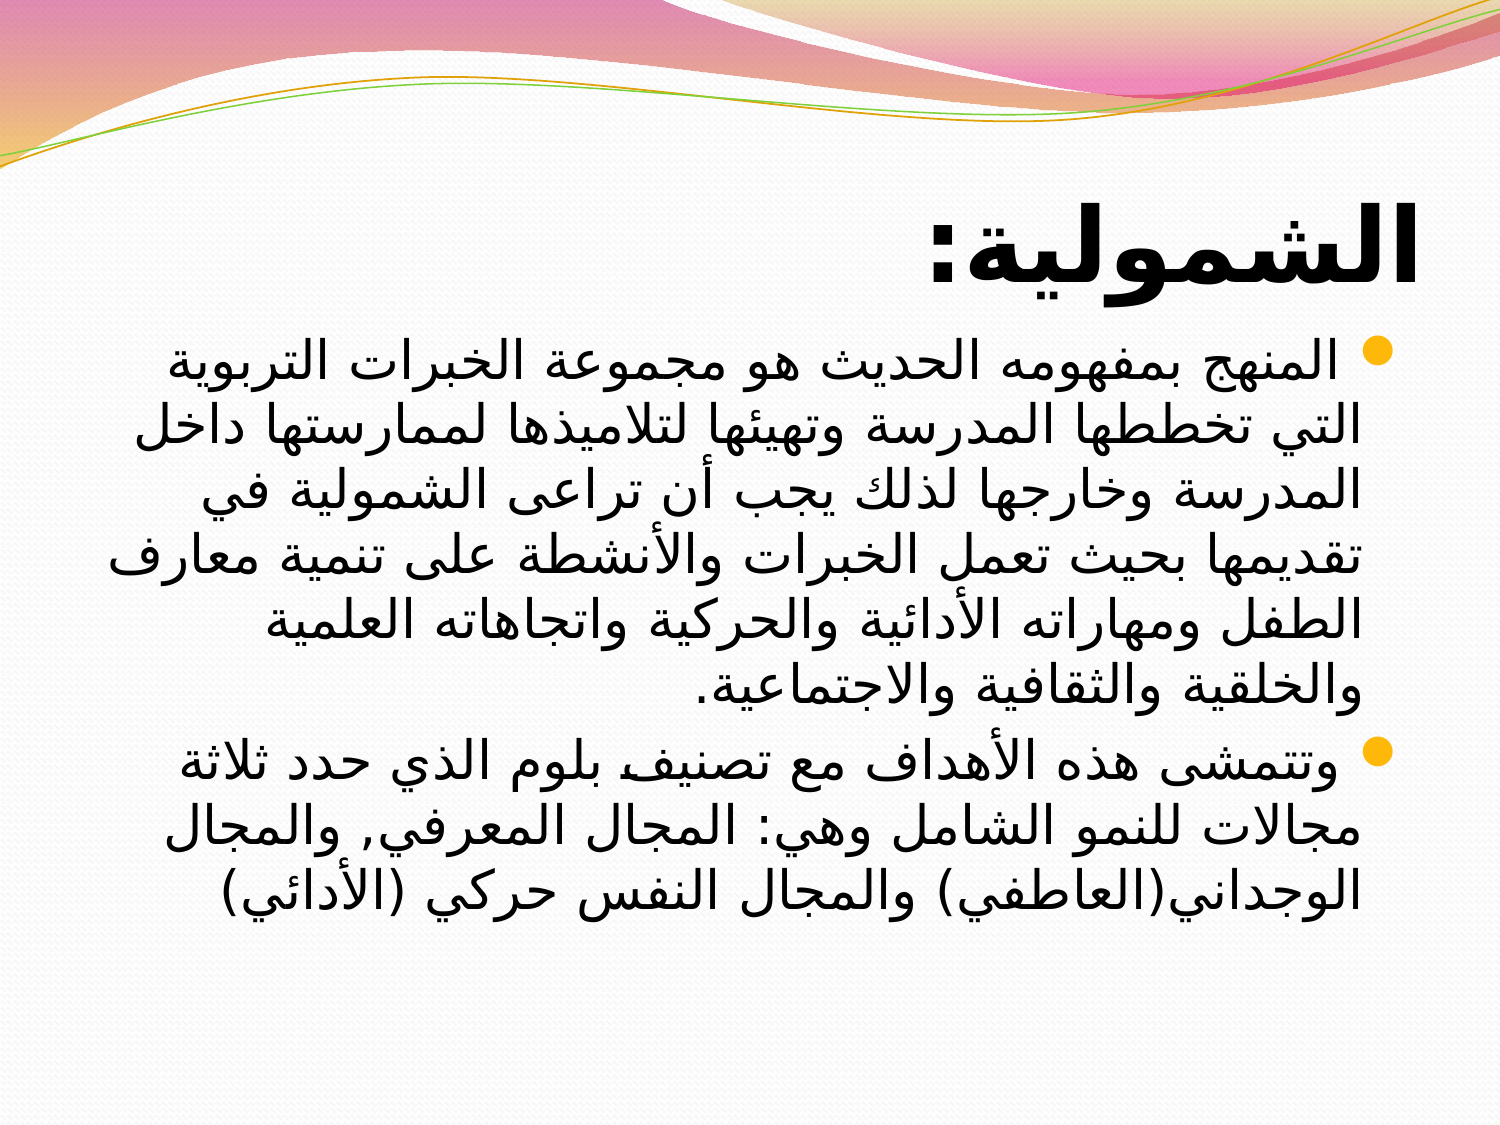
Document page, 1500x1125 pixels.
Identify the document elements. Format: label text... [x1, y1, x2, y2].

title الشمولية: [74, 115, 1426, 304]
list المنهج بمفهومه الحديث هو مجموعة الخبرات التربوية التي تخططها المدرسة وتهيئها لتلاميذها لممارستها داخل المدرسة وخارجها لذلك يجب أن تراعى الشمولية في تقديمها بحيث تعمل الخبرات والأنشطة على تنمية معارف الطفل ومهاراته الأدائية والحركية واتجاهاته العلمية والخلقية والثقافية والاجتماعية. وتتمشى هذه الأهداف مع تصنيف بلوم الذي حدد ثلاثة مجالات للنمو الشامل وهي: المجال المعرفي, والمجال الوجداني(العاطفي) والمجال النفس حركي (الأدائي) [74, 317, 1426, 1038]
